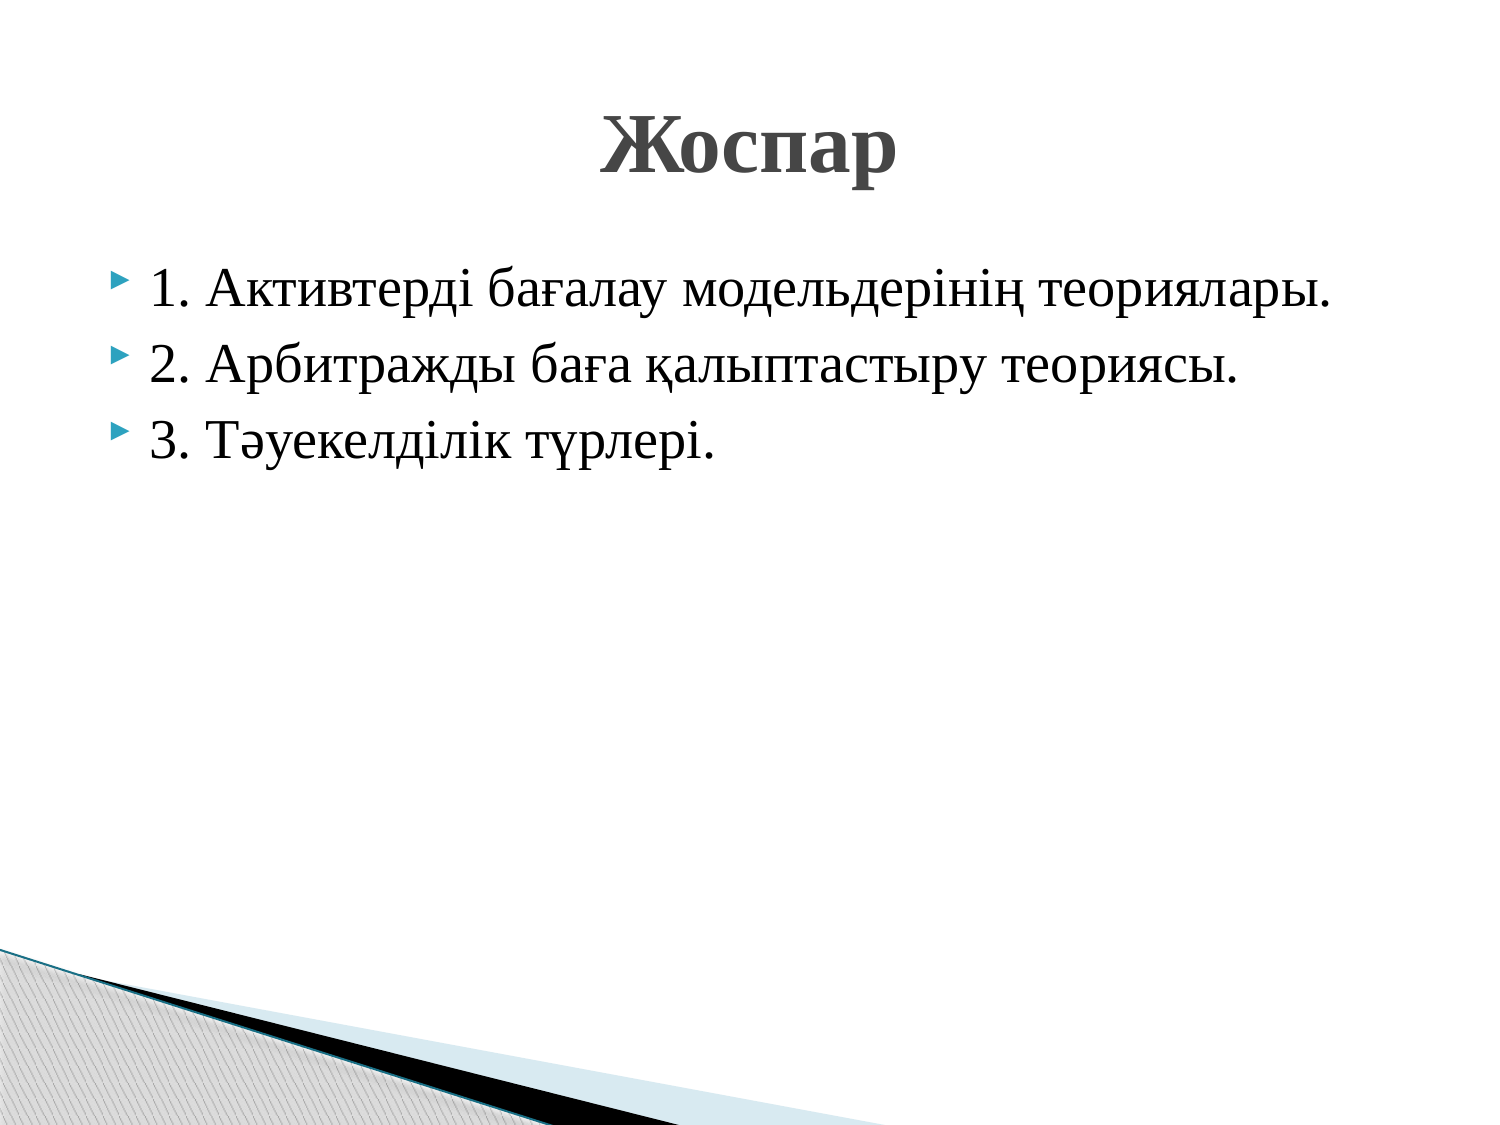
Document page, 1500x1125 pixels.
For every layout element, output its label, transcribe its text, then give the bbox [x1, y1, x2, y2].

list 1. Активтерді бағалау модельдерінің теориялары. 2. Арбитражды баға қалыптастыру теориясы. 3. Тәуекелділік түрлері. [75, 243, 1425, 986]
title Жоспар [75, 45, 1425, 233]
